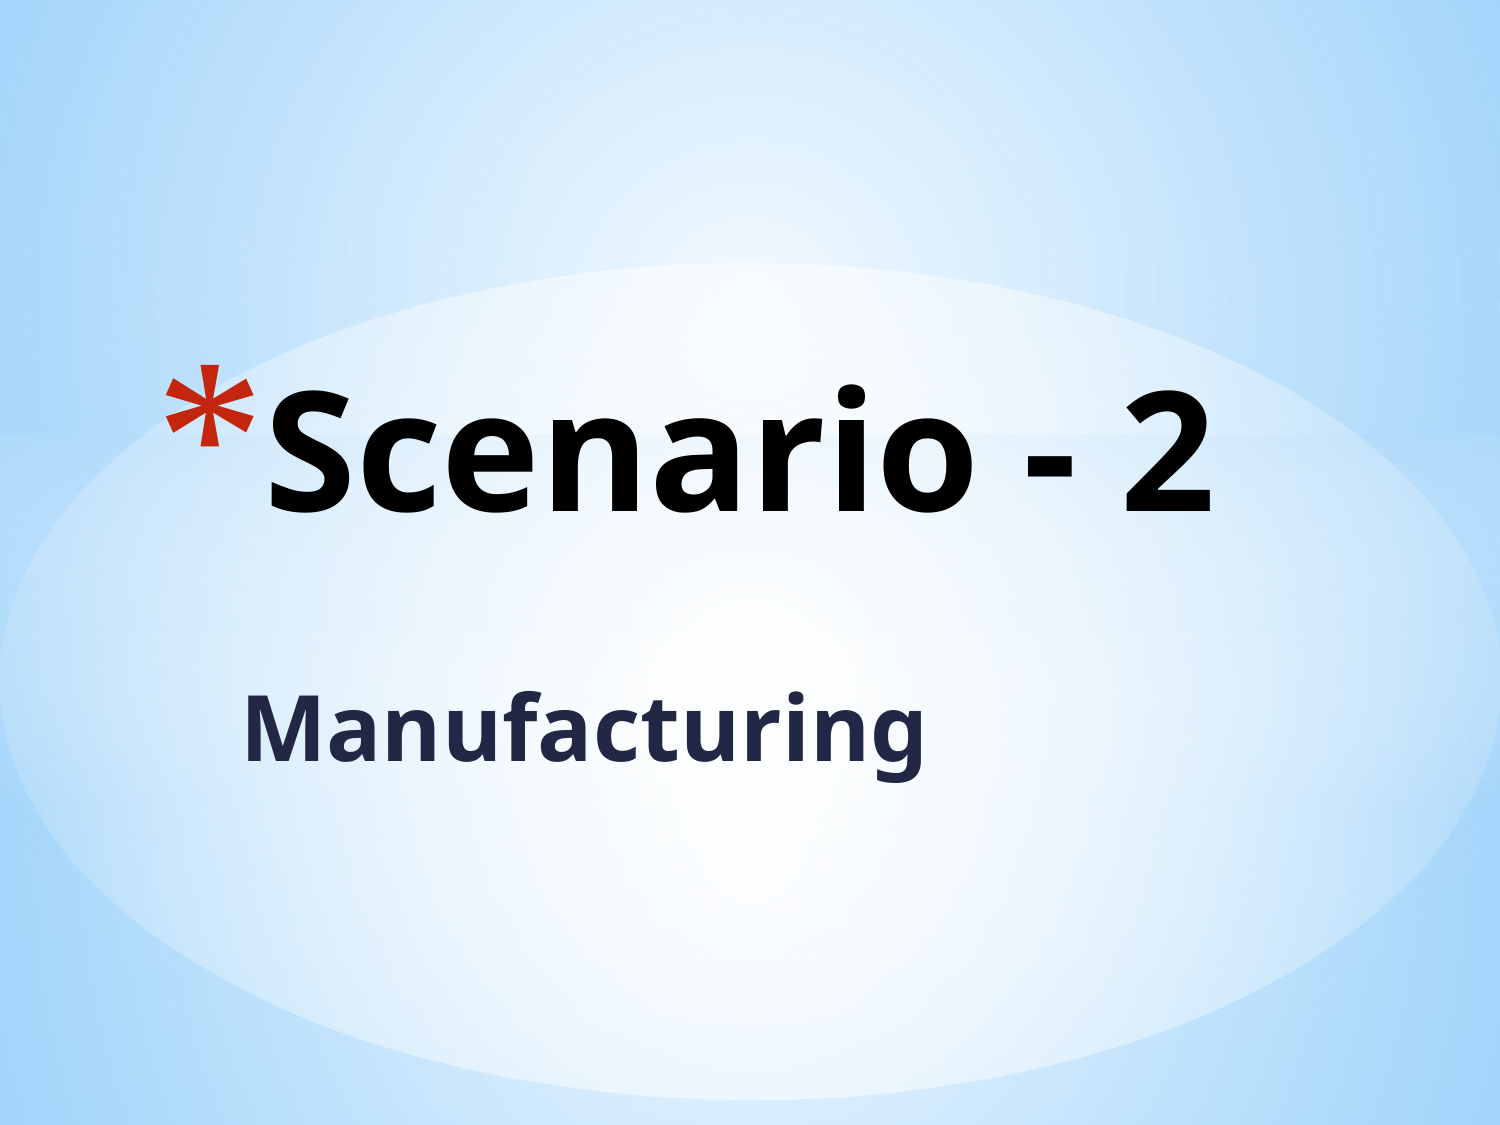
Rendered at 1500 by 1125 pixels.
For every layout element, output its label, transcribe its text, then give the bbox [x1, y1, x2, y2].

title Scenario - 2 [112, 337, 1290, 813]
